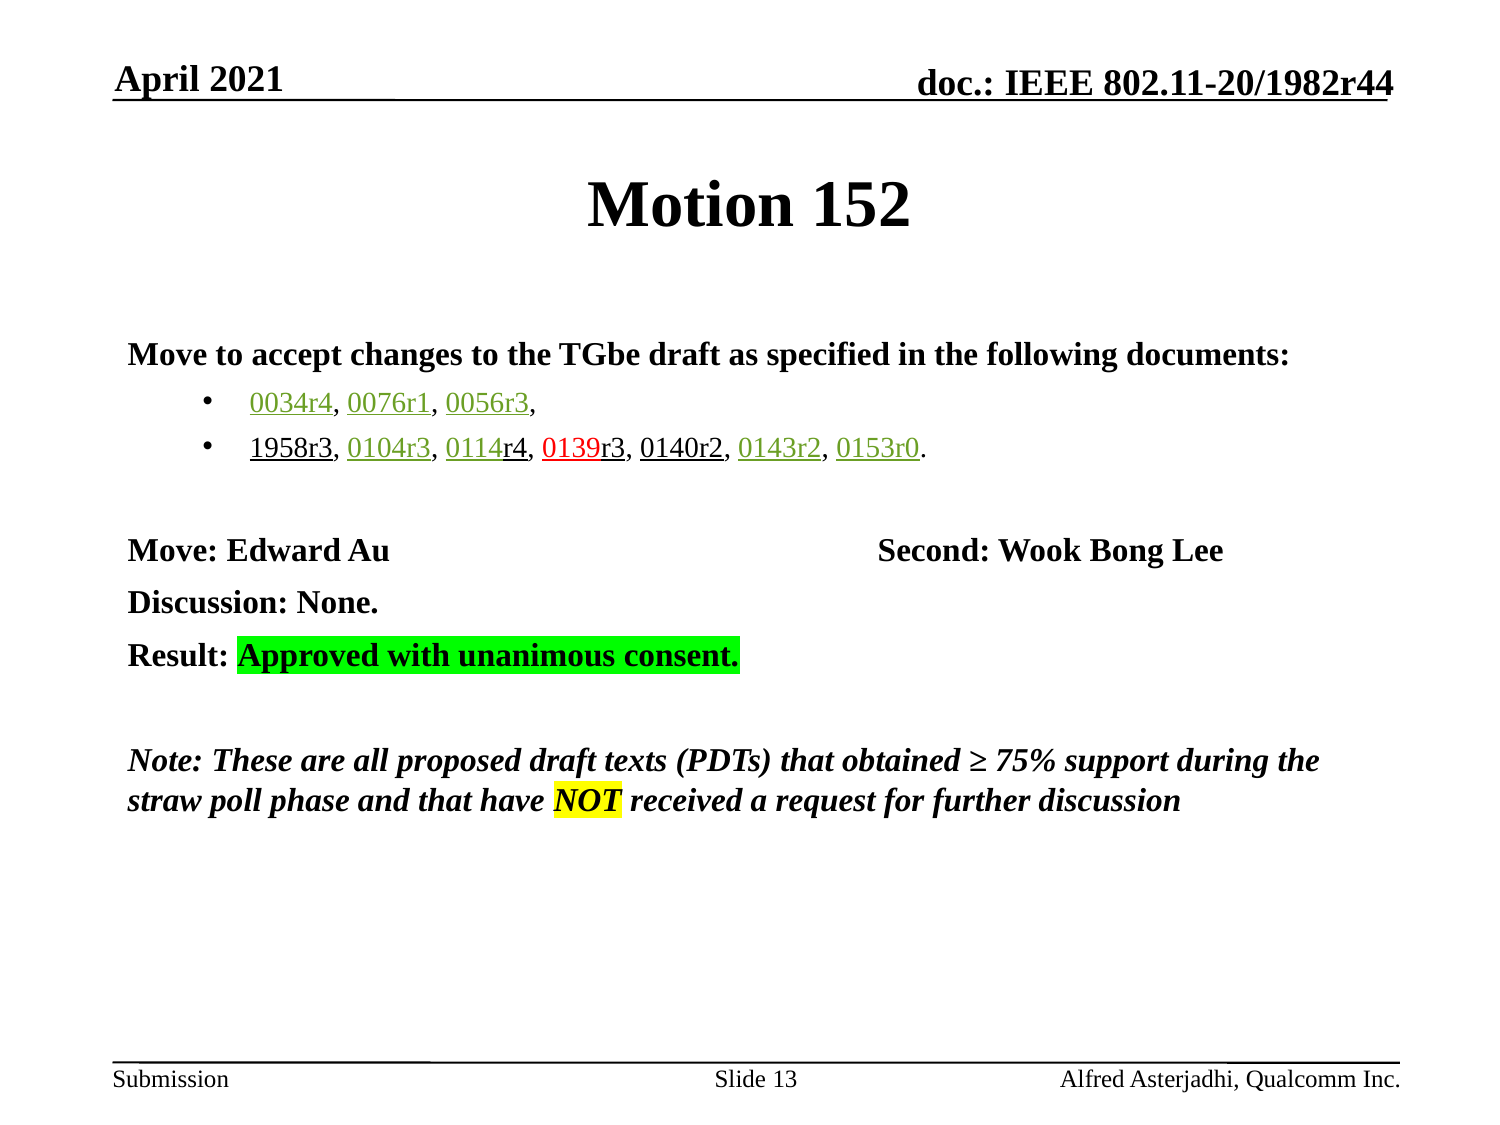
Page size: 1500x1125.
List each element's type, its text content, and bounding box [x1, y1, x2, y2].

title Motion 152 [112, 112, 1388, 288]
slide_number Slide 13 [712, 1061, 800, 1123]
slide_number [114, 54, 423, 100]
list Move to accept changes to the TGbe draft as specified in the following documents: 0034r4, 0076r1, 0056r3, 1958r3, 0104r3, 0114r4, 0139r3, 0140r2, 0143r2, 0153r0. Move: Edward Au Second: Wook Bong Lee Discussion: None. Result: Approved with unanimous consent. Note: These are all proposed draft texts (PDTs) that obtained ≥ 75% support during the straw poll phase and that have NOT received a request for further discussion [112, 324, 1388, 1000]
footer Alfred Asterjadhi, Qualcomm Inc. [878, 1061, 1402, 1093]
